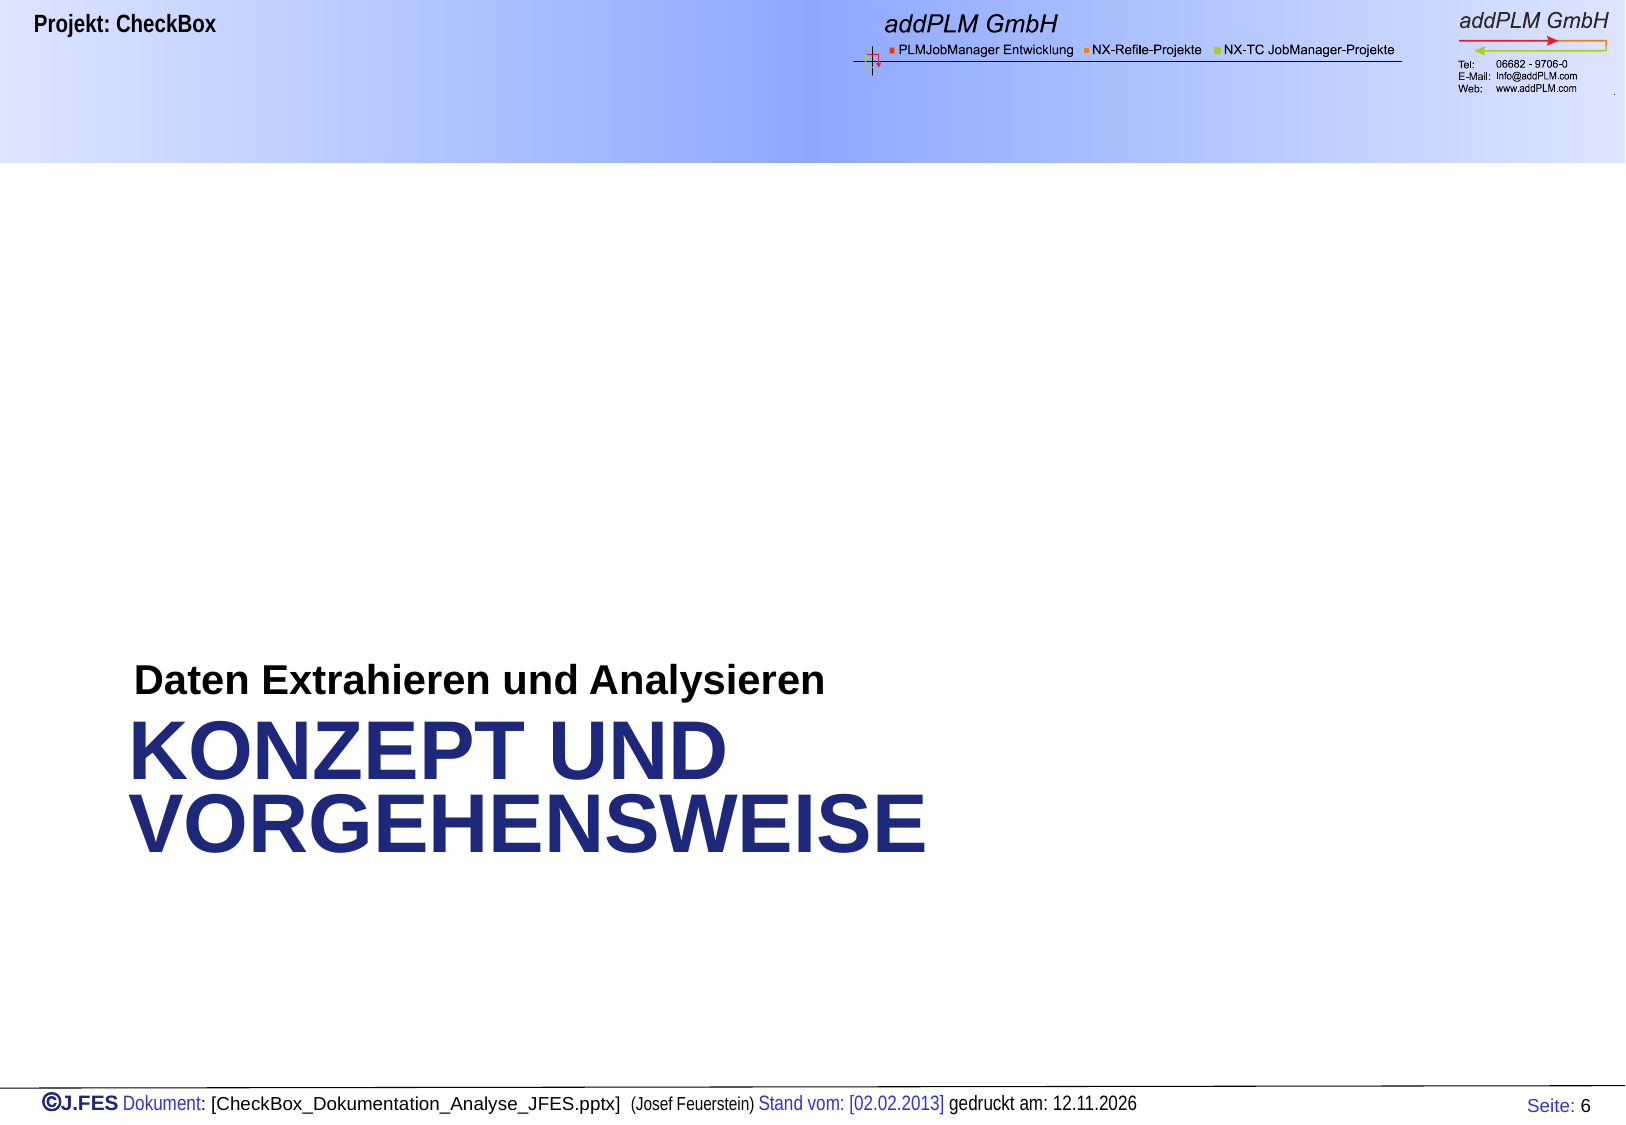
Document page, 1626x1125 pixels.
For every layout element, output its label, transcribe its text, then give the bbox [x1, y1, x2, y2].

list Daten Extrahieren und Analysieren [118, 464, 1501, 711]
title Konzept und Vorgehensweise [128, 722, 1510, 872]
